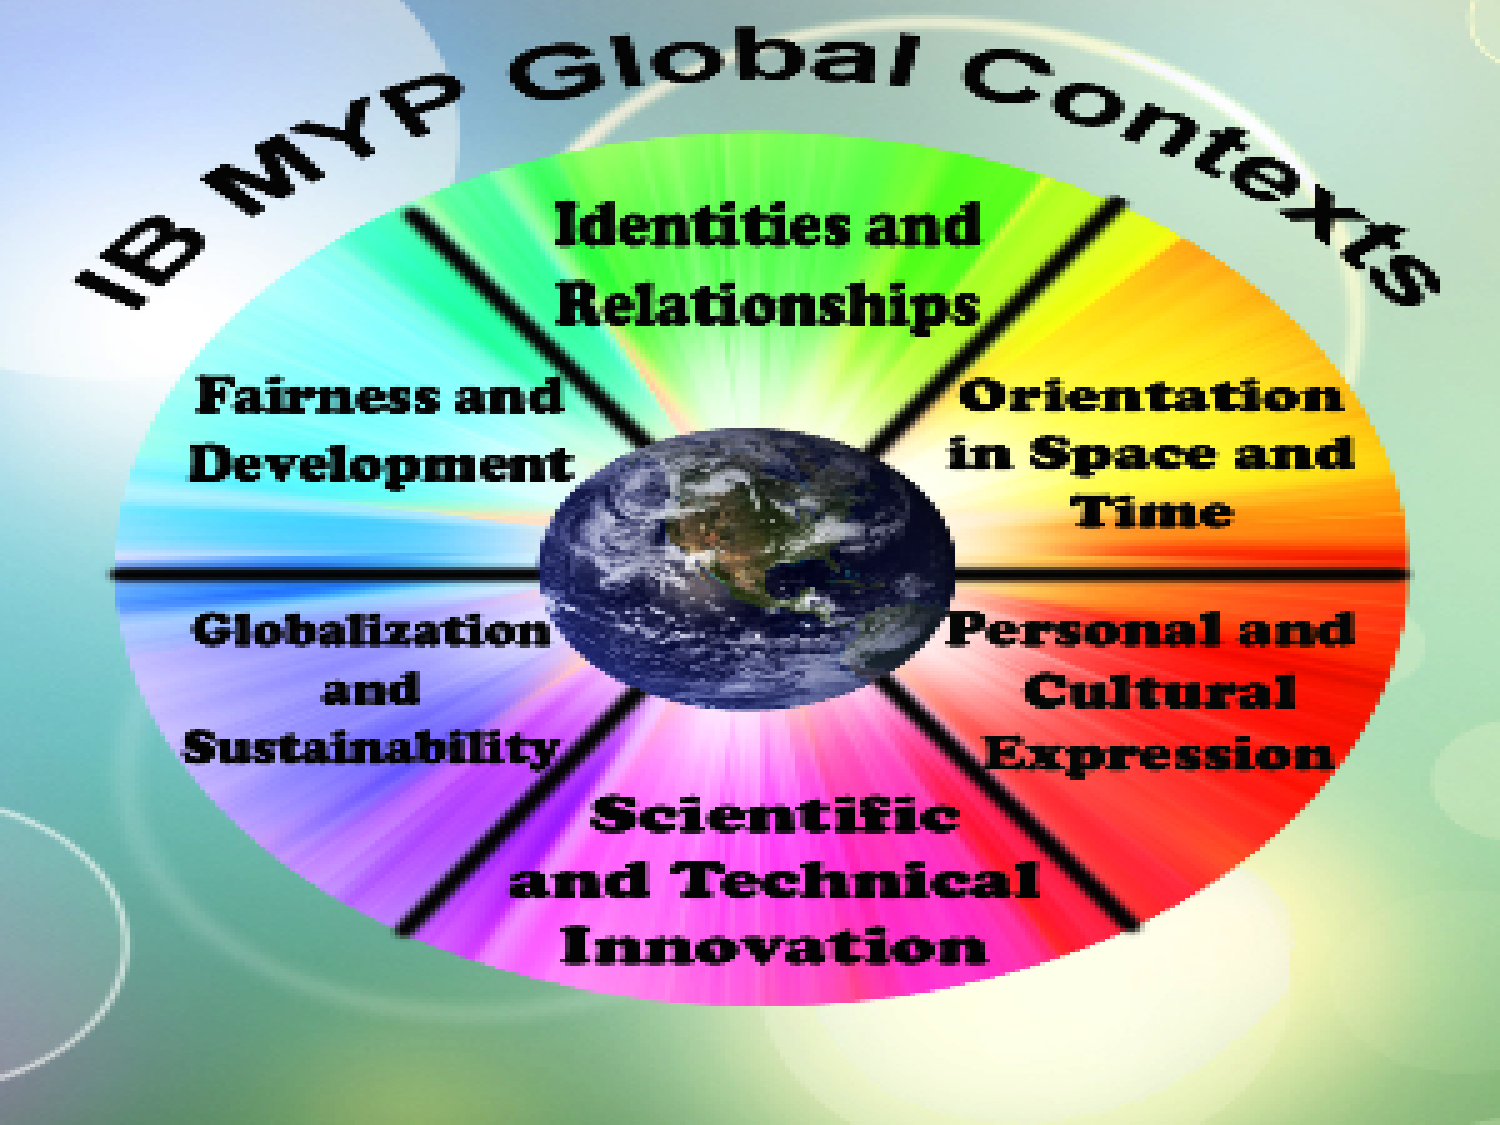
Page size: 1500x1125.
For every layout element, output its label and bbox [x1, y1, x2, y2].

list [0, 0, 1500, 1125]
